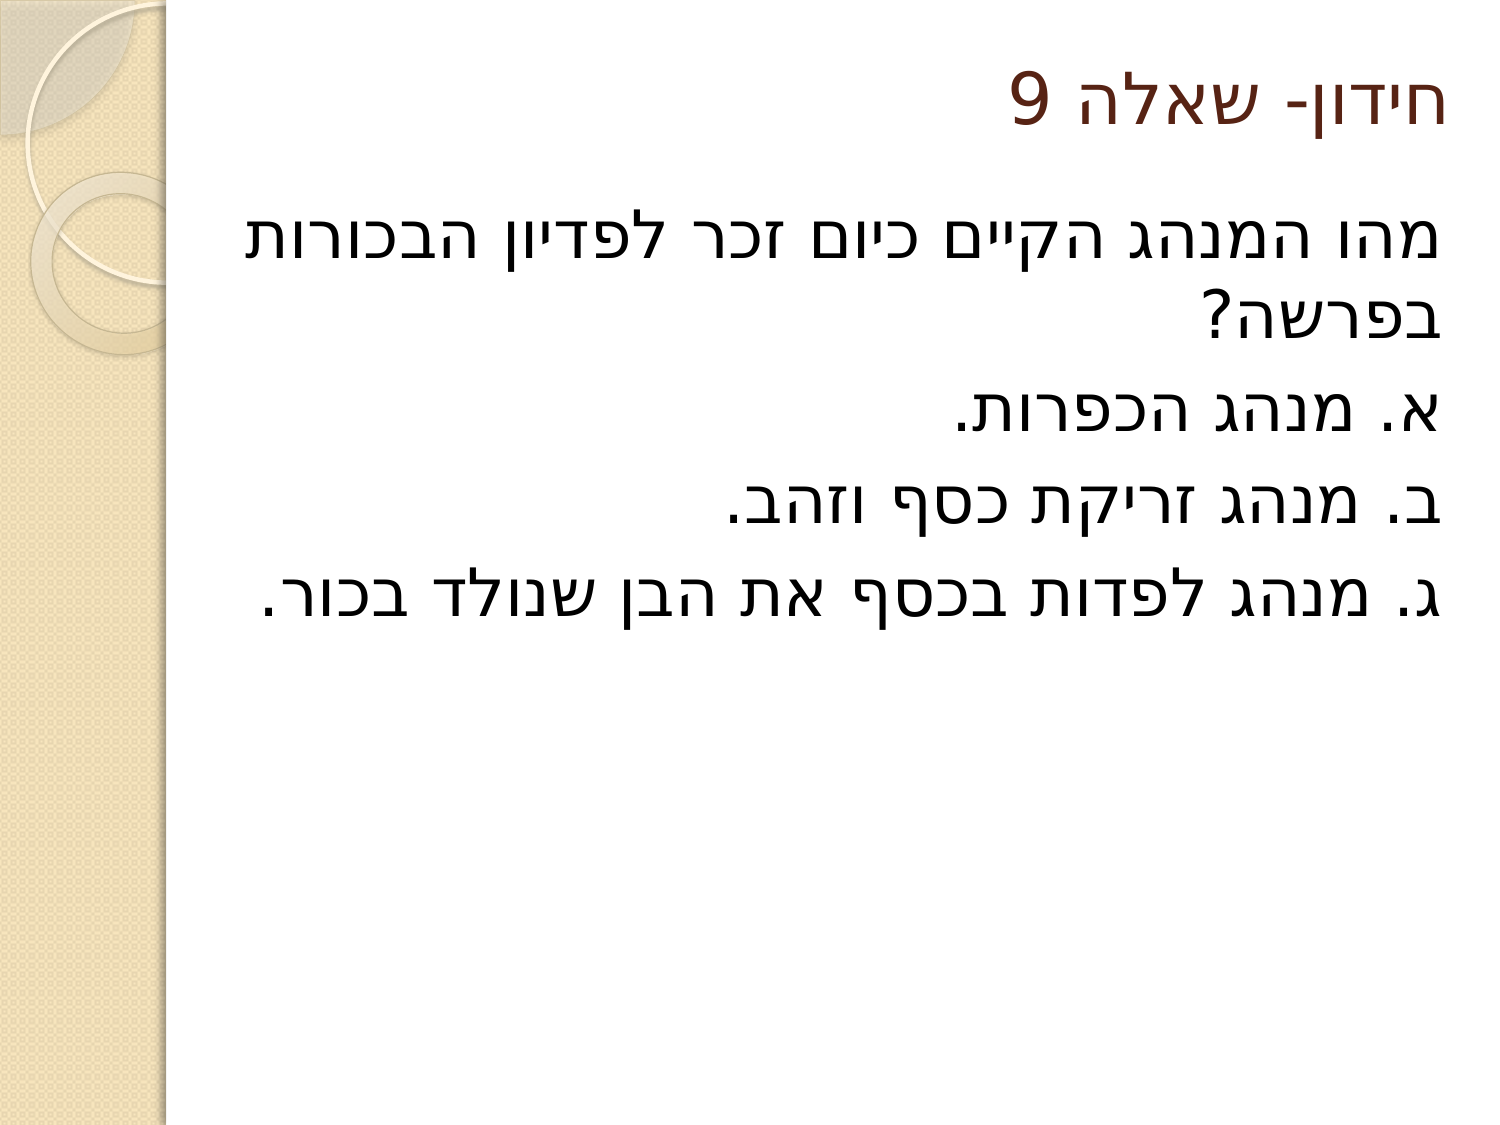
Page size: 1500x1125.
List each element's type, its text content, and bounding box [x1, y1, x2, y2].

title חידון- שאלה 9 [235, 45, 1466, 184]
list מהו המנהג הקיים כיום זכר לפדיון הבכורות בפרשה? א. מנהג הכפרות. ב. מנהג זריקת כסף וזהב. ג. מנהג לפדות בכסף את הבן שנולד בכור. [194, 184, 1473, 972]
